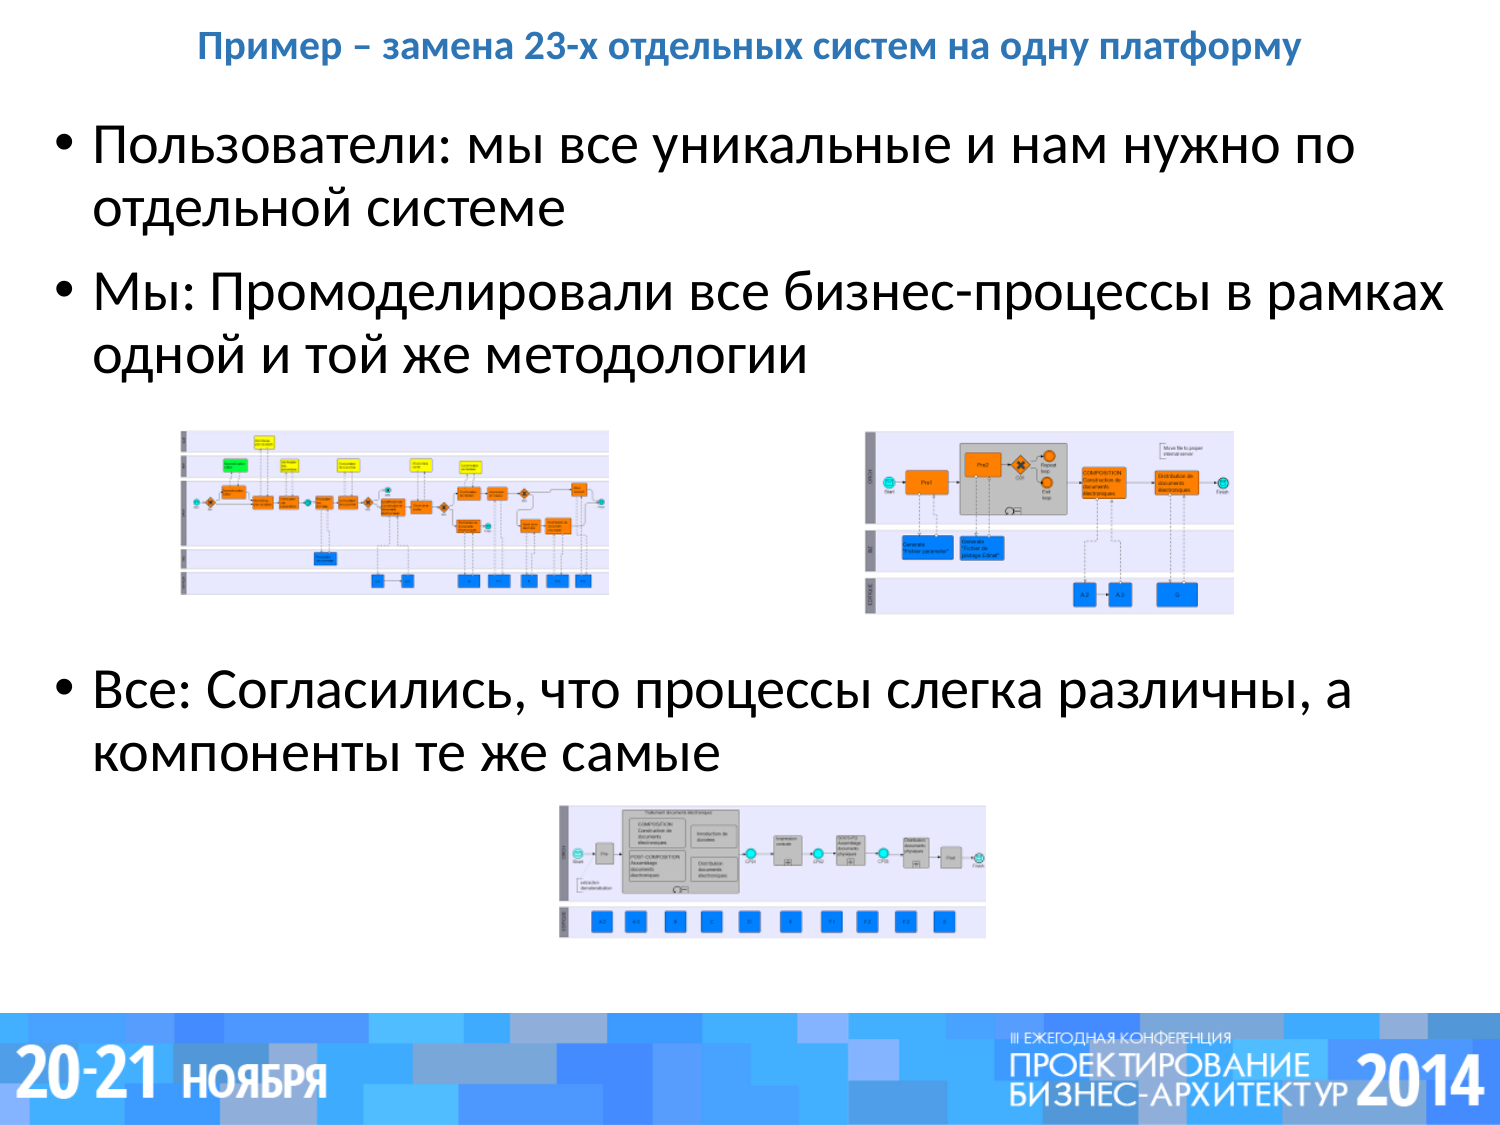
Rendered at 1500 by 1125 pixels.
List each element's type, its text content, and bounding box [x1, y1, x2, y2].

picture [558, 803, 986, 940]
picture [0, 1013, 1500, 1125]
picture [862, 429, 1234, 617]
list Пользователи: мы все уникальные и нам нужно по отдельной системе Мы: Промоделировали все бизнес-процессы в рамках одной и той же методологии Все: Согласились, что процессы слегка различны, а компоненты те же самые [39, 105, 1465, 1014]
title Пример – замена 23-х отдельных систем на одну платформу [103, 6, 1397, 89]
picture [180, 430, 609, 596]
